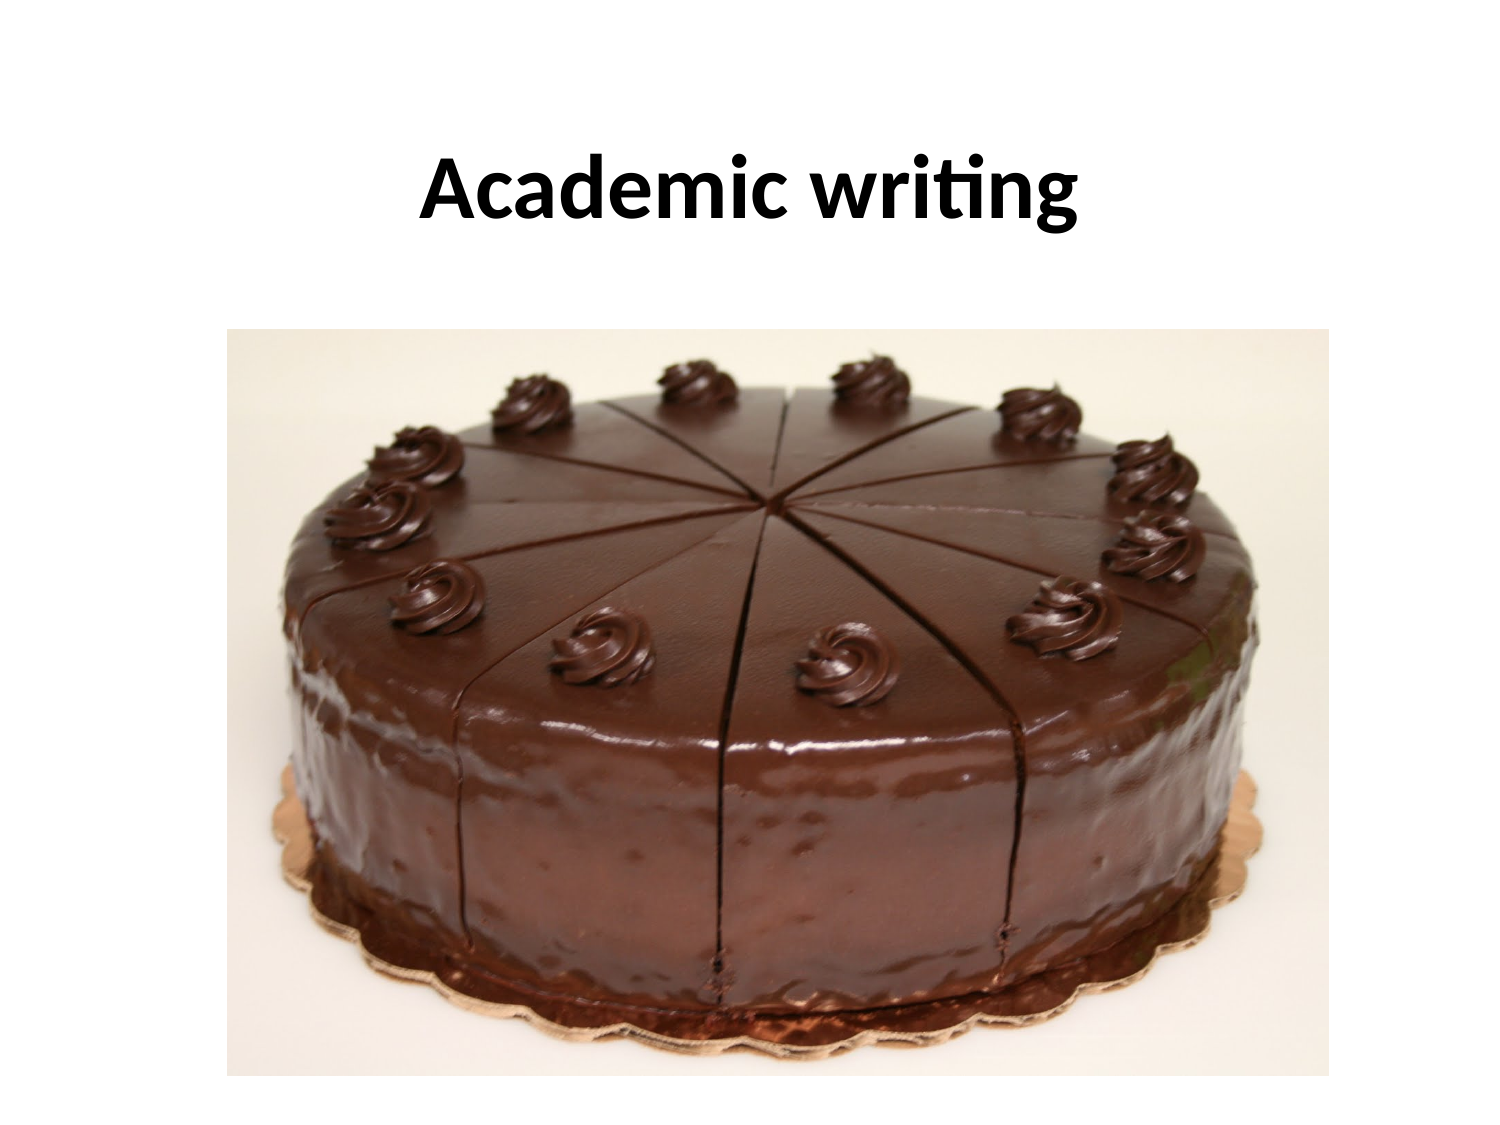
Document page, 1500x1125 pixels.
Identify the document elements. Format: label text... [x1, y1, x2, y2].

title Academic writing [112, 61, 1388, 303]
picture [227, 329, 1329, 1076]
